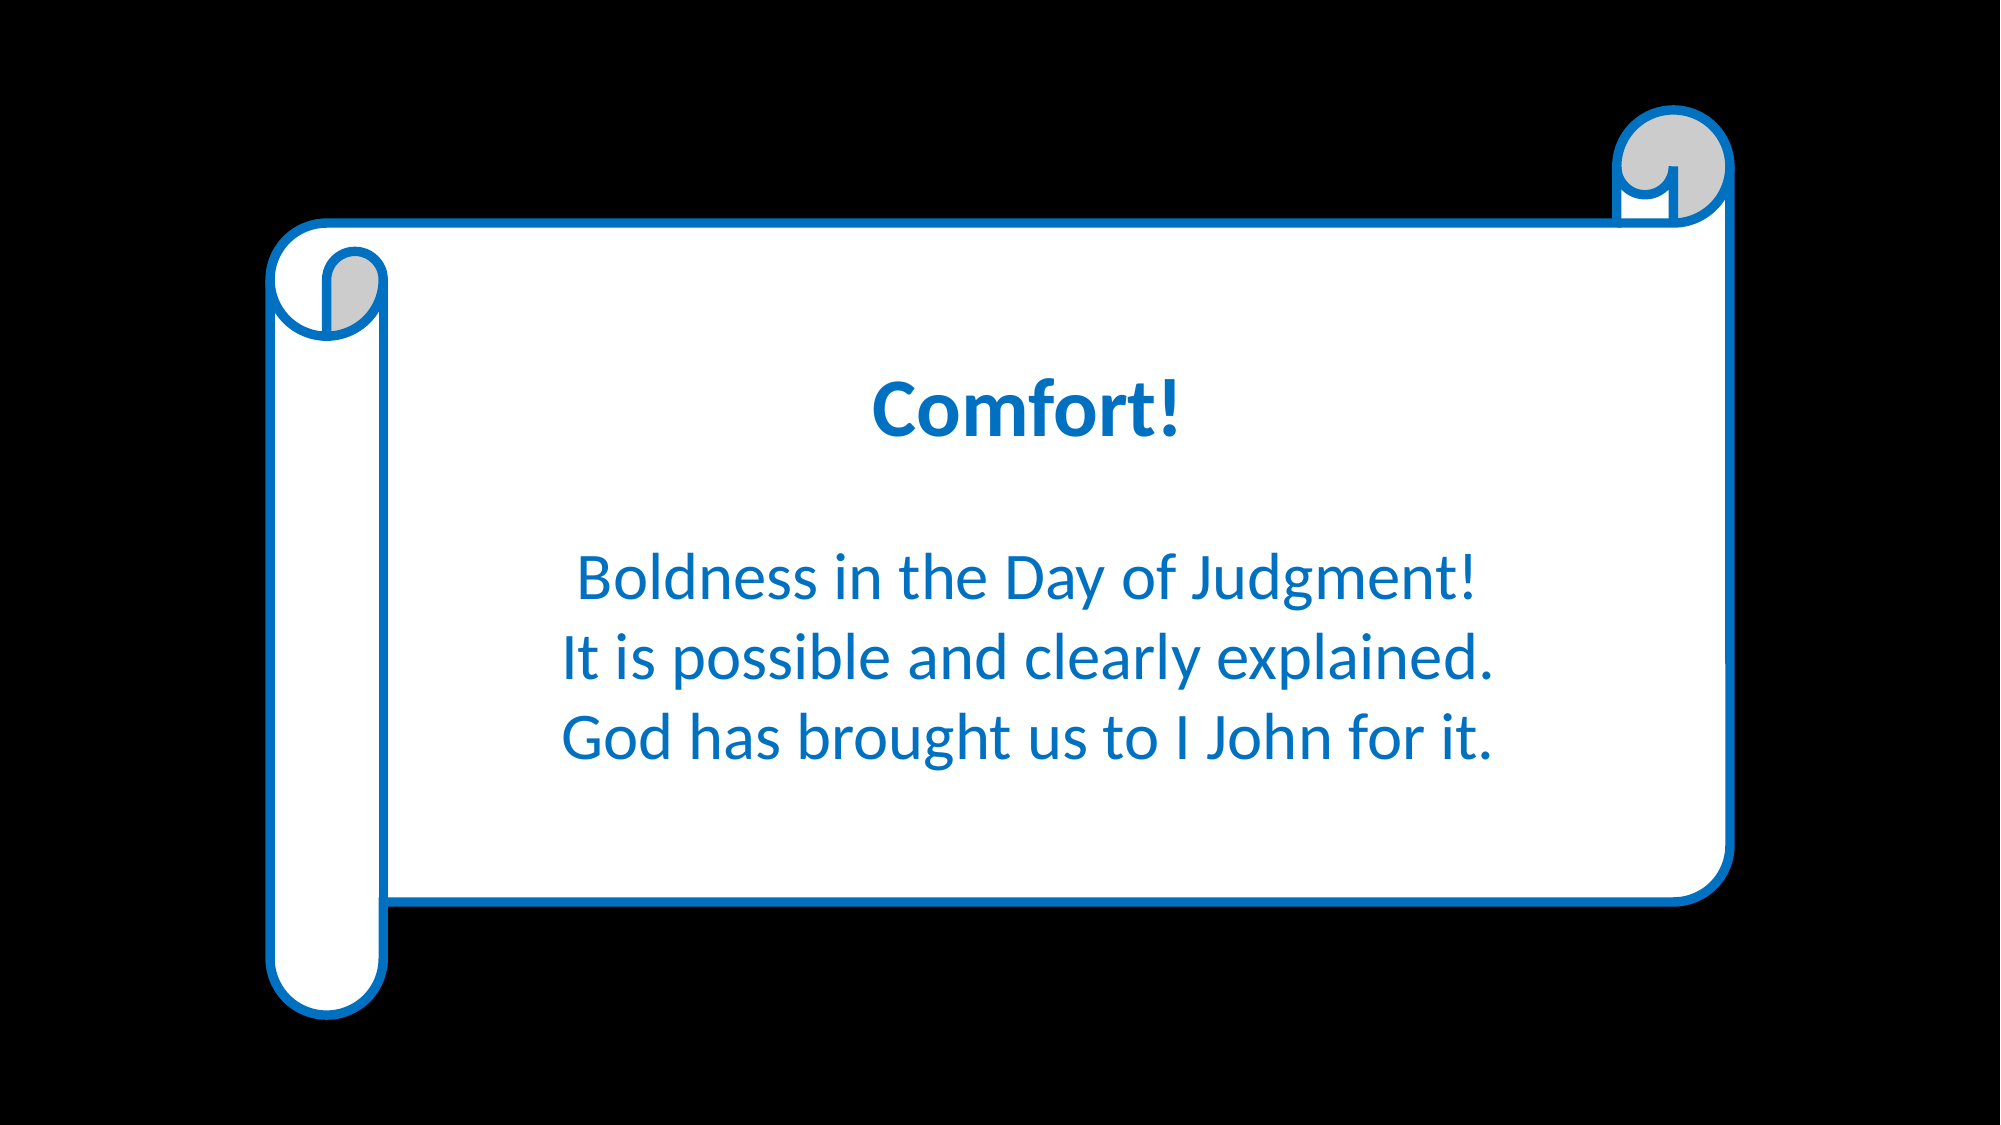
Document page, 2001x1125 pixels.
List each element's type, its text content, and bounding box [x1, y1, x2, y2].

text_box Comfort! Boldness in the Day of Judgment! It is possible and clearly explained. God has brought us to I John for it. [269, 108, 1731, 1017]
